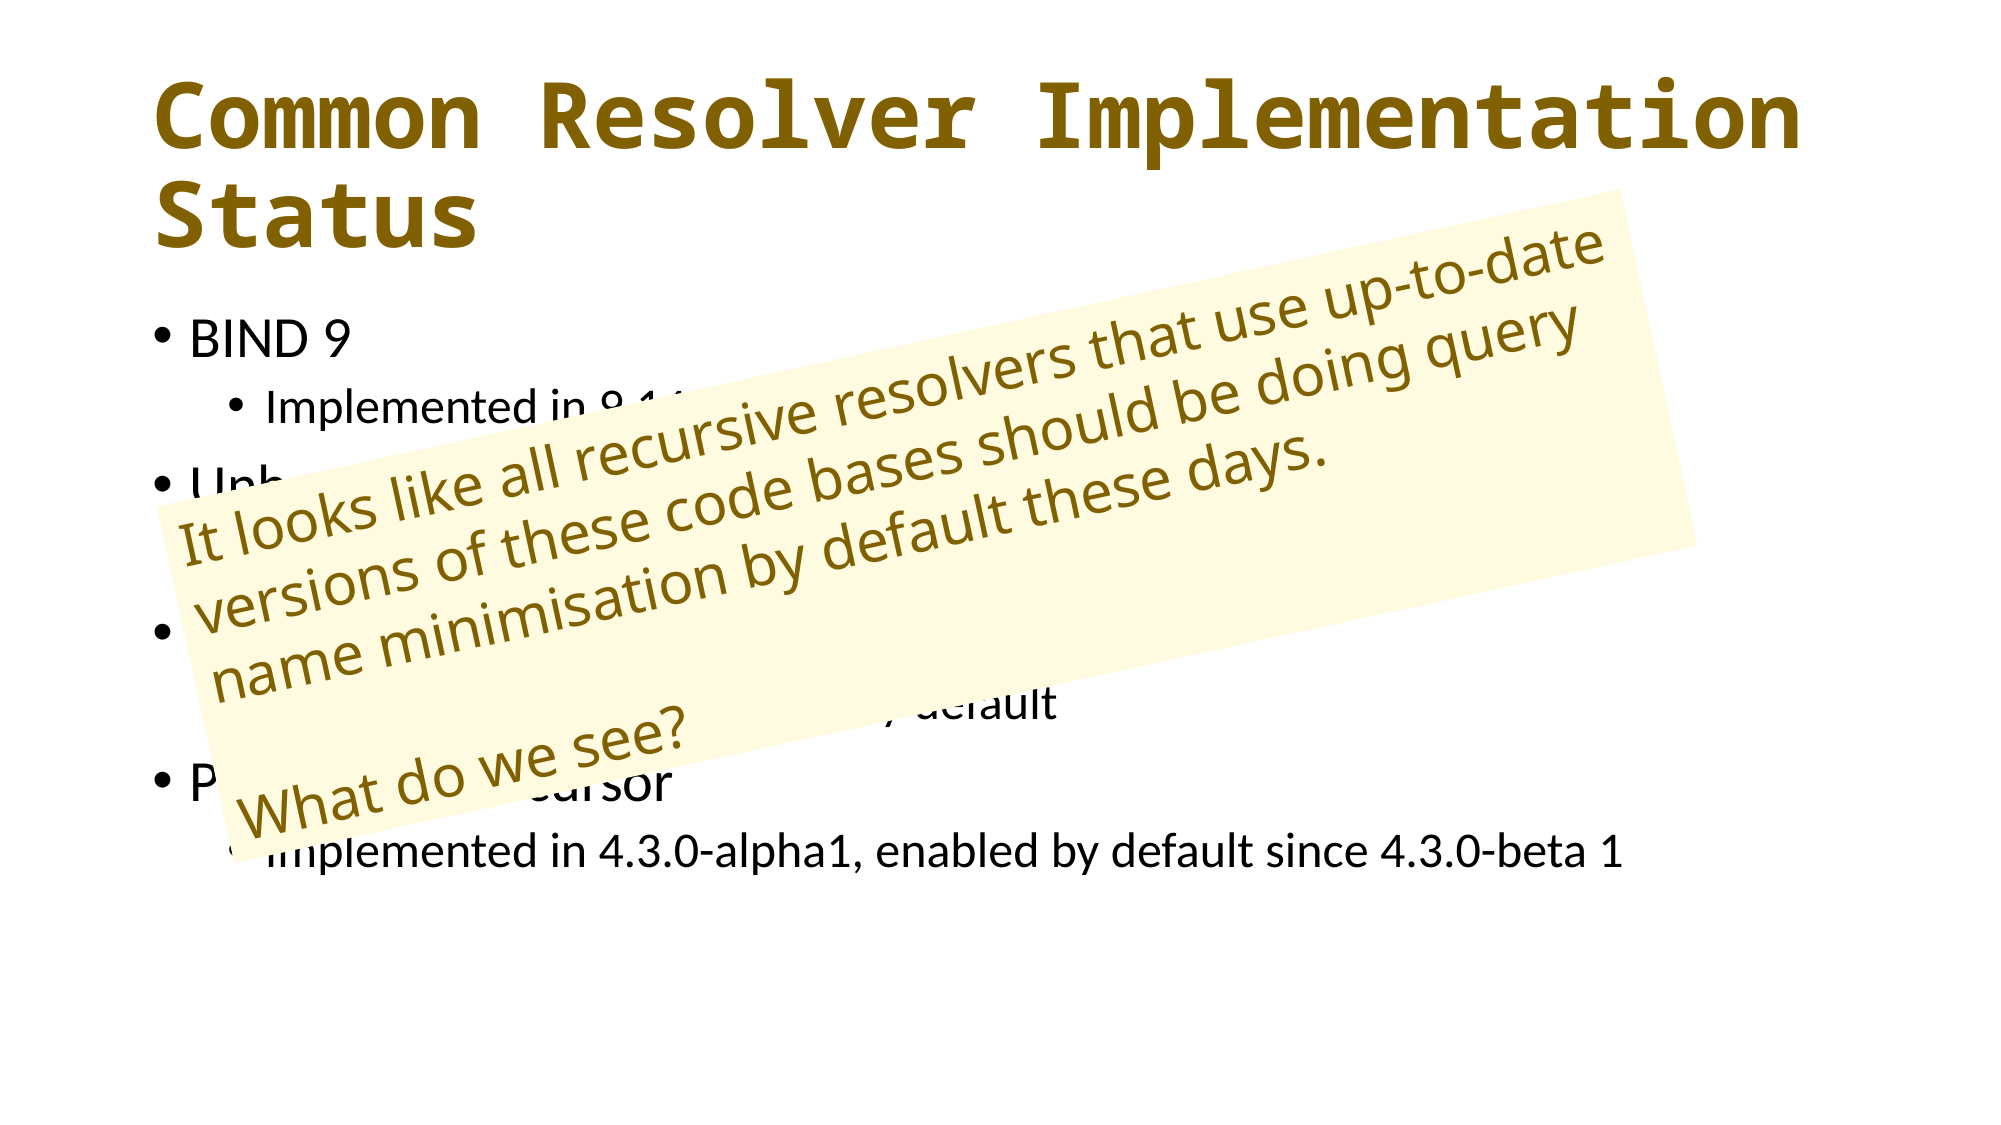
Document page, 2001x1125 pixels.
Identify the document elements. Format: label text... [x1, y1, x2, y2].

text_box It looks like all recursive resolvers that use up-to-date versions of these code bases should be doing query name minimisation by default these days. What do we see? [156, 189, 1698, 864]
title Common Resolver Implementation Status [137, 59, 1863, 278]
list BIND 9 Implemented in 9.14, active in “relaxed” mode by default Unbound Implemented in 1.7.2, active in “non-strict” mode Knot Implemented in 1.2.2, active by default Power DNS Recursor Implemented in 4.3.0-alpha1, enabled by default since 4.3.0-beta 1 [137, 299, 1863, 1014]
